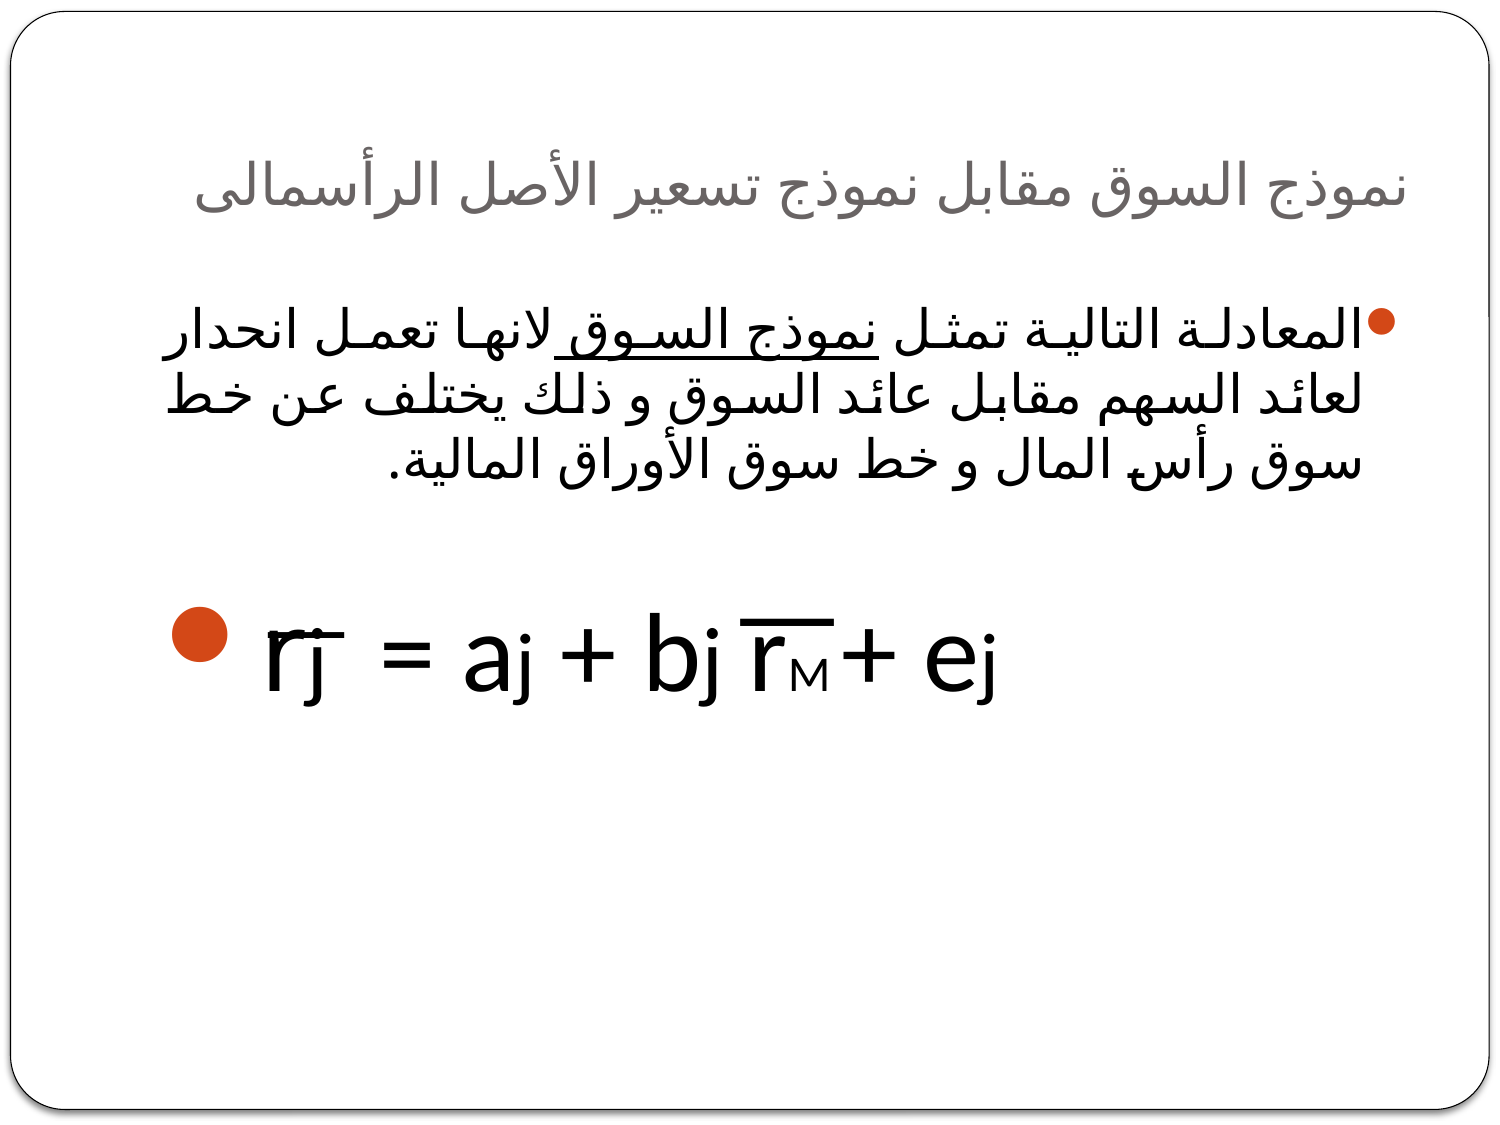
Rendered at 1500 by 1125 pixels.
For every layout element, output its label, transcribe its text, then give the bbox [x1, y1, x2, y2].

list المعادلة التالية تمثل نموذج السوق لانها تعمل انحدار لعائد السهم مقابل عائد السوق و ذلك يختلف عن خط سوق رأس المال و خط سوق الأوراق المالية. r͞j = aj + bj r͞M + ej [150, 287, 1425, 988]
title نموذج السوق مقابل نموذج تسعير الأصل الرأسمالى [125, 45, 1425, 233]
